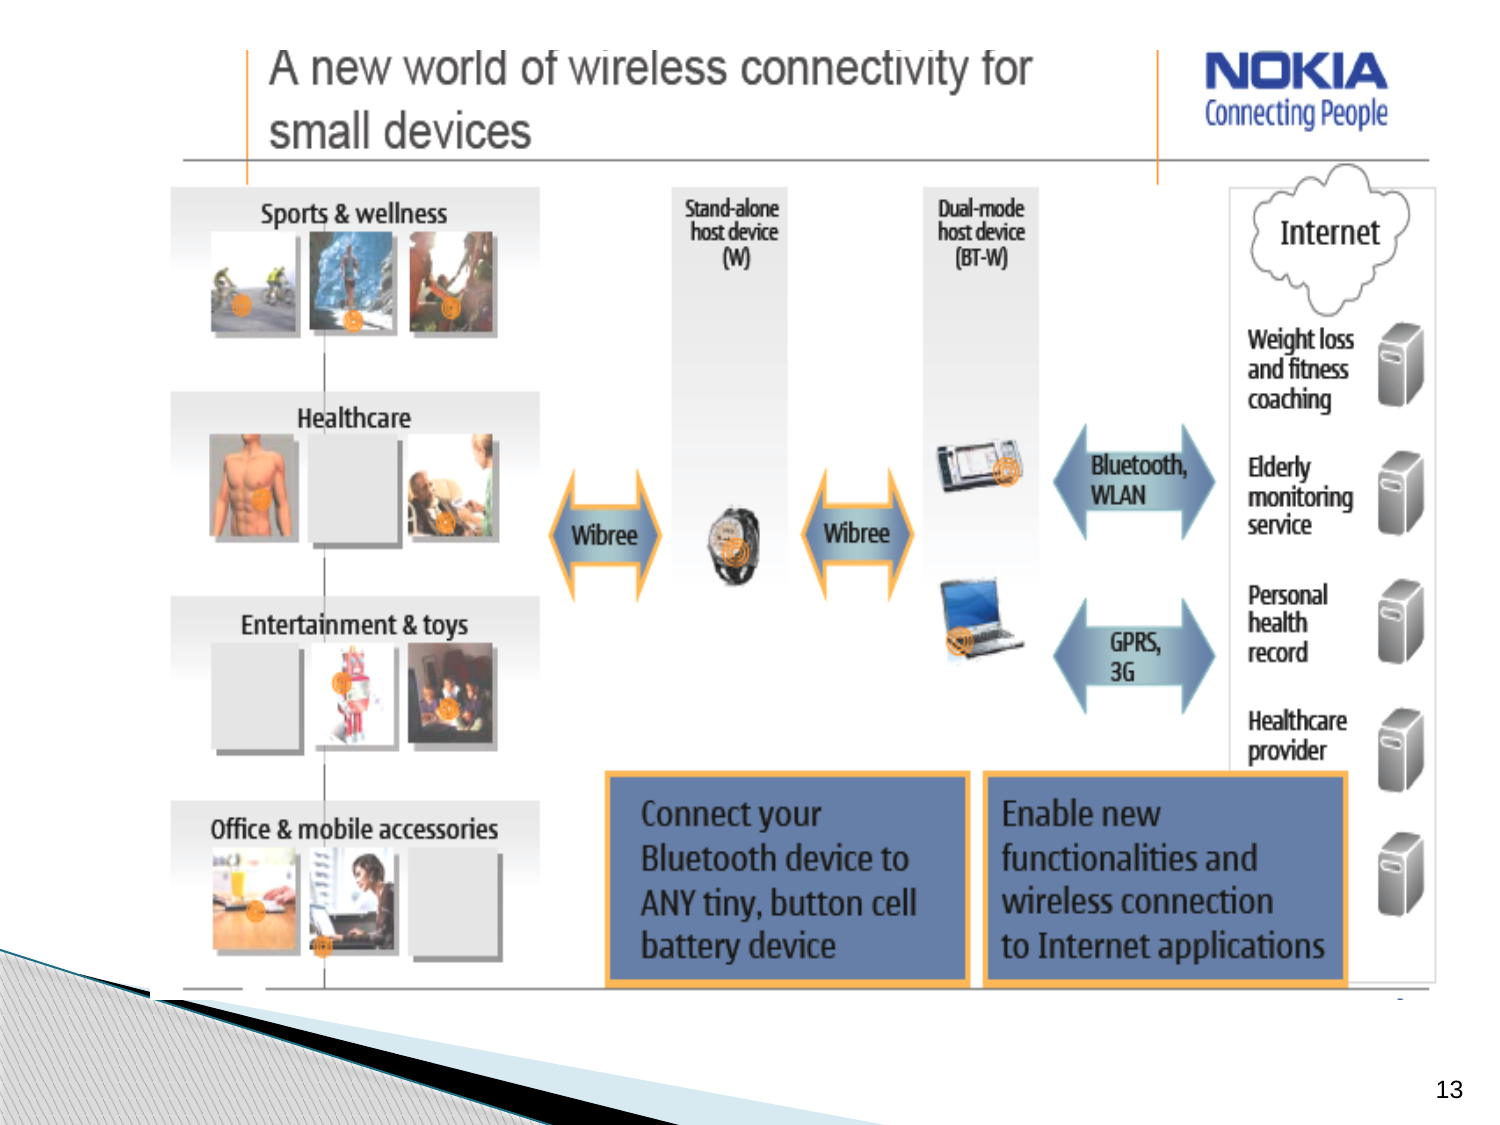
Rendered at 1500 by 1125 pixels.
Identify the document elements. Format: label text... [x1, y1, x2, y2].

slide_number 13 [1418, 1051, 1479, 1112]
picture [149, 49, 1451, 1001]
